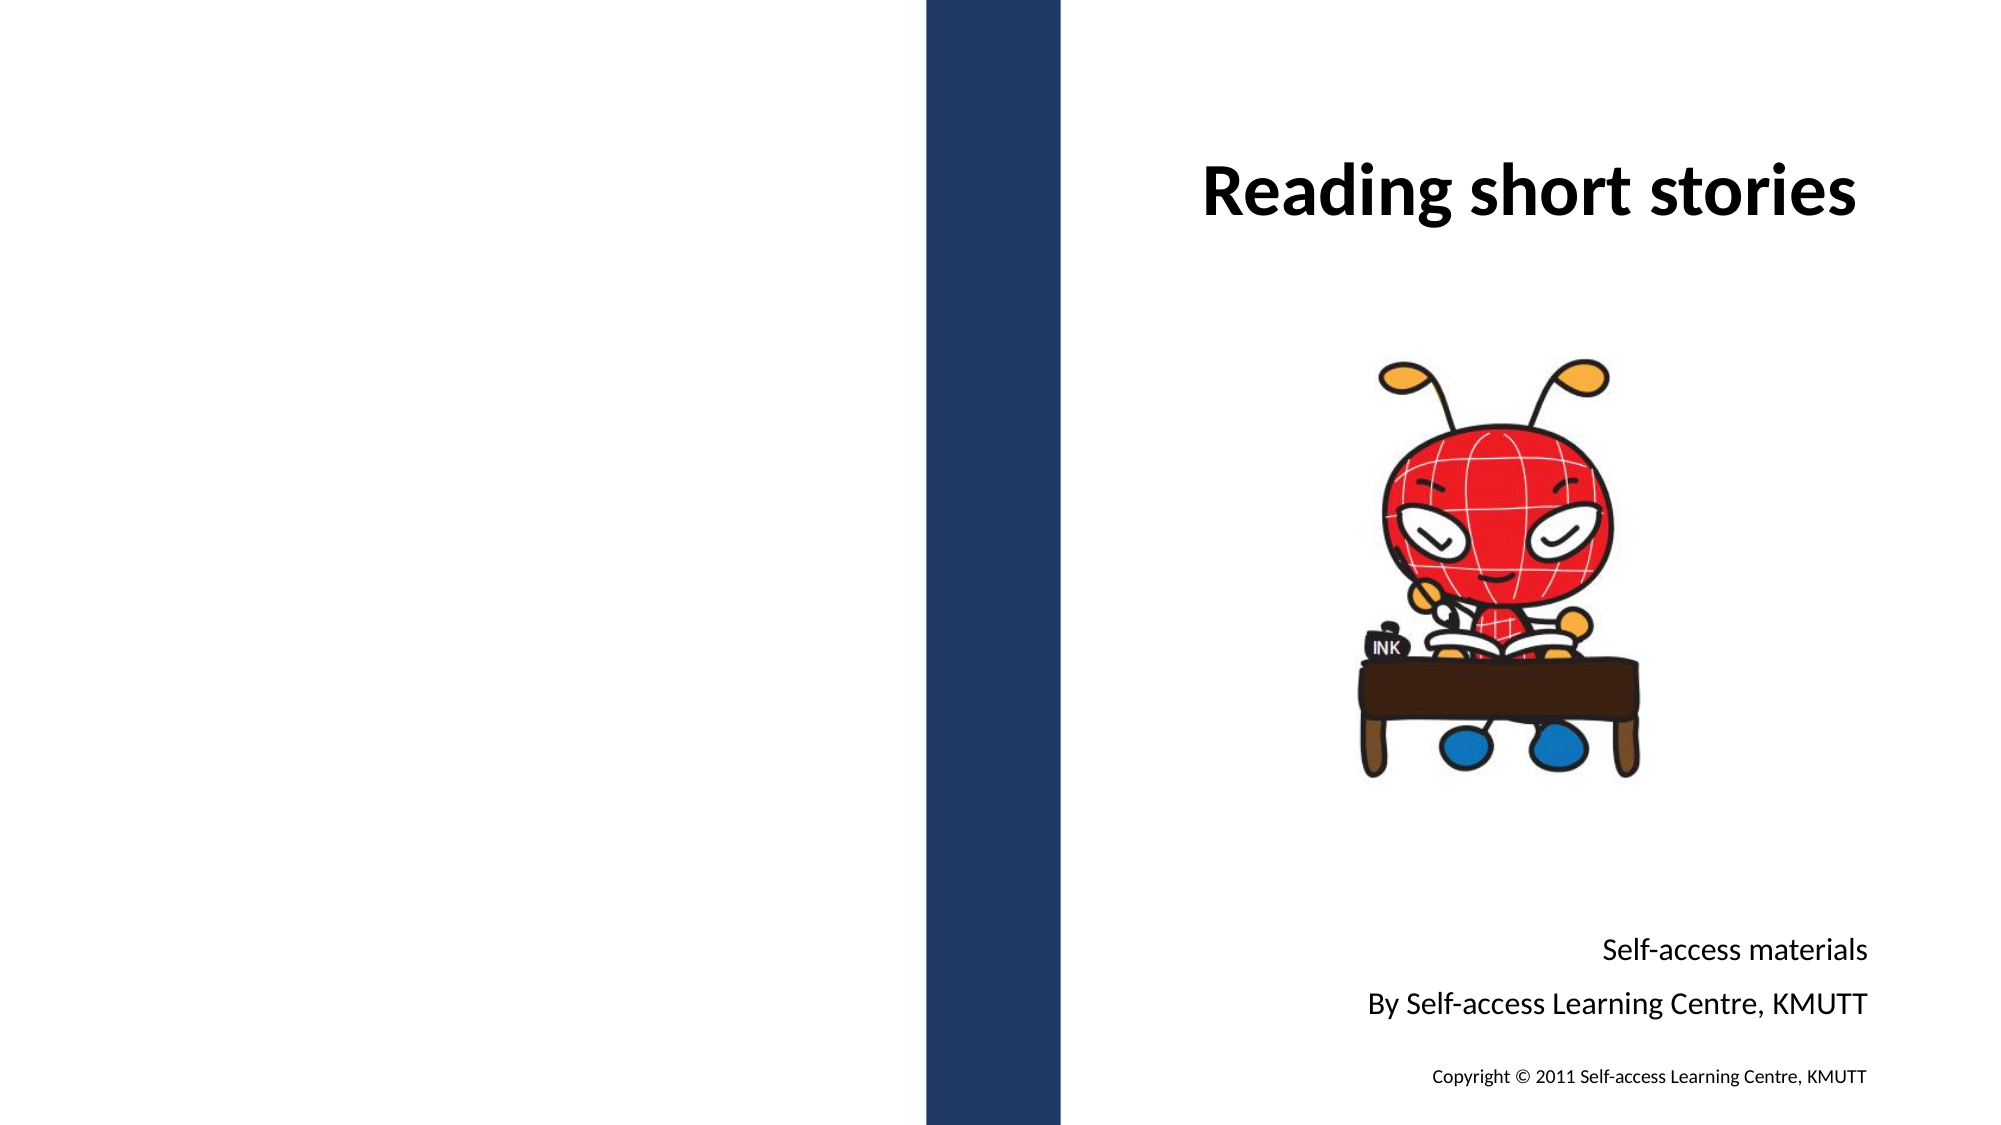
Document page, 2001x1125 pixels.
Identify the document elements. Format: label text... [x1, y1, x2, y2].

text_box Copyright © 2011 Self-access Learning Centre, KMUTT [1416, 1055, 1946, 1096]
picture [1355, 357, 1650, 786]
text_box [925, 0, 1062, 1125]
text_box Self-access materials By Self-access Learning Centre, KMUTT [1130, 920, 1885, 1029]
text_box Reading short stories [1062, 132, 2000, 239]
